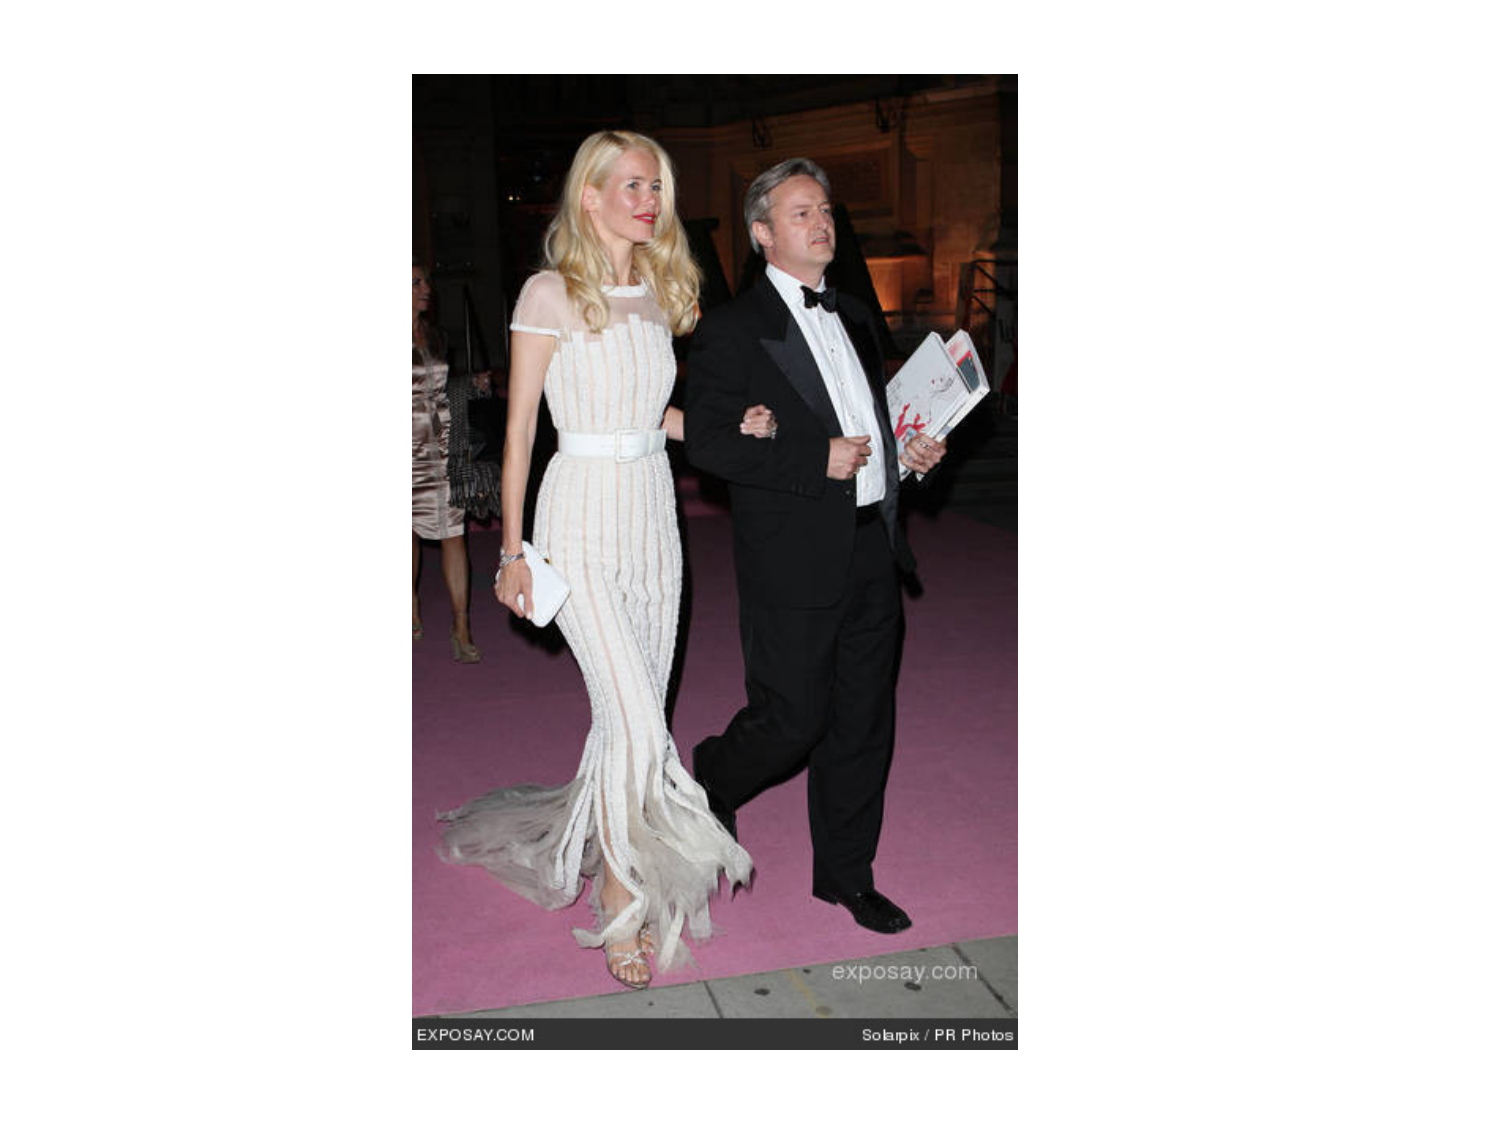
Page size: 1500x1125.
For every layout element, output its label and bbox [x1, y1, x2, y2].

list [412, 74, 1018, 1051]
